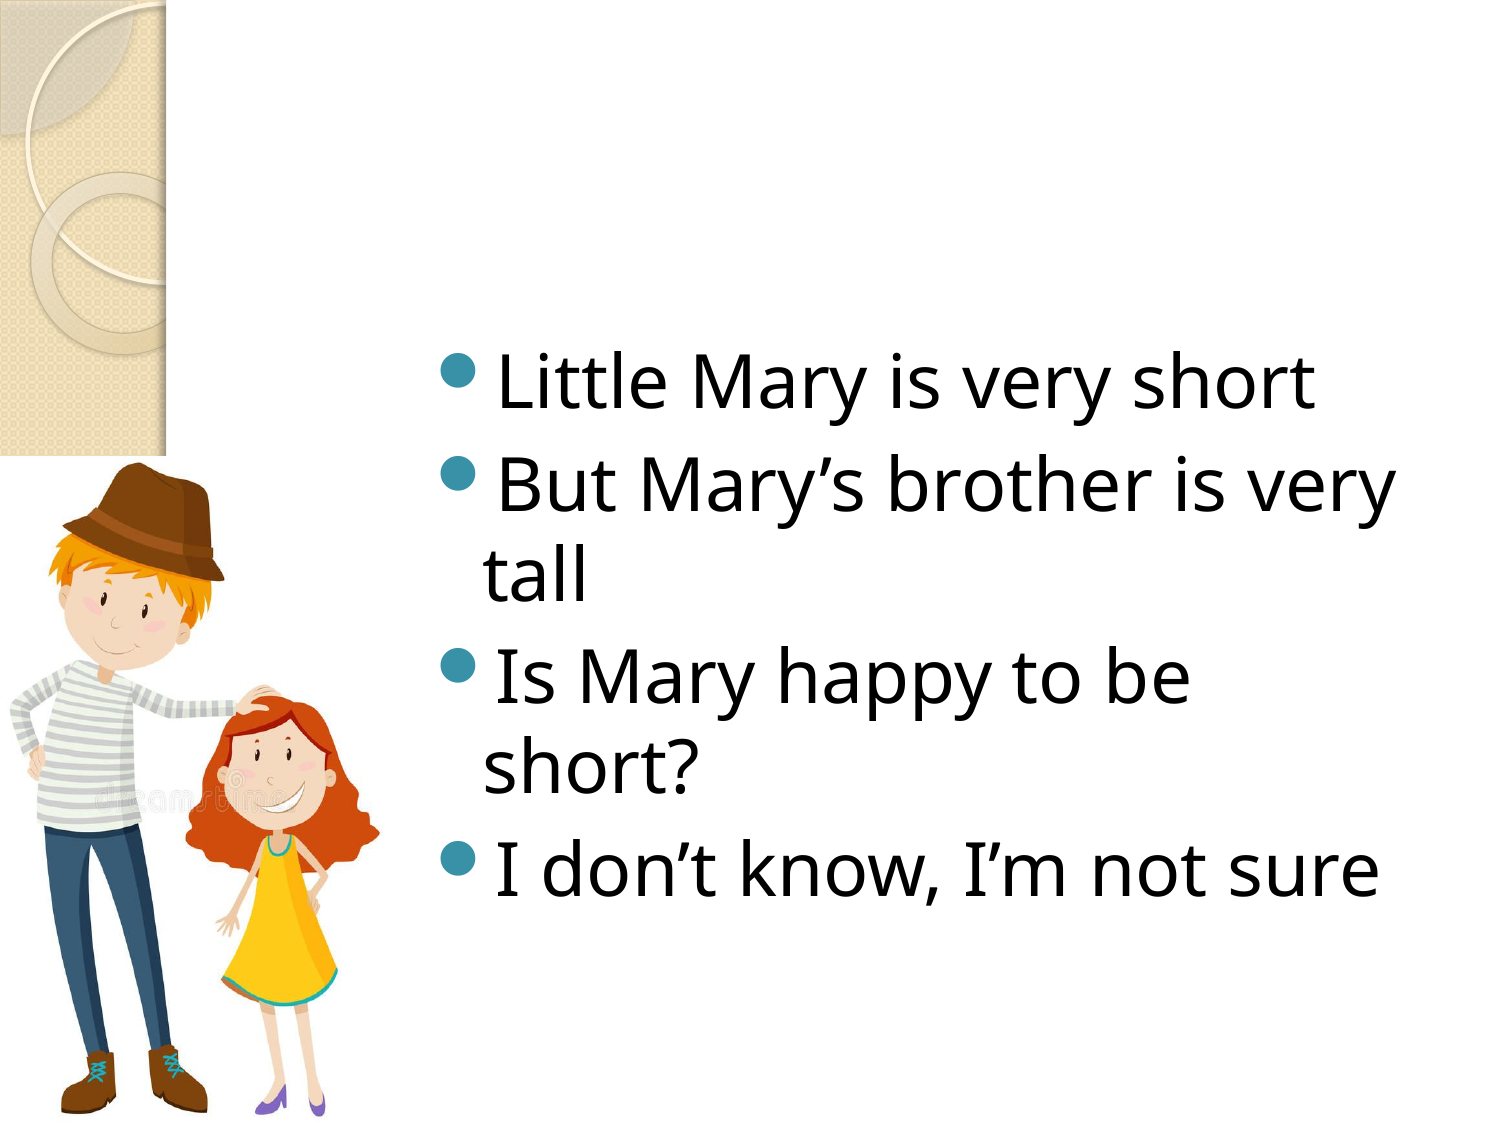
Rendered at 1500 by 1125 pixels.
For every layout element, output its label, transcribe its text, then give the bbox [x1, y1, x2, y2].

picture [0, 455, 390, 1125]
list Little Mary is very short But Mary’s brother is very tall Is Mary happy to be short? I don’t know, I’m not sure [407, 326, 1442, 976]
